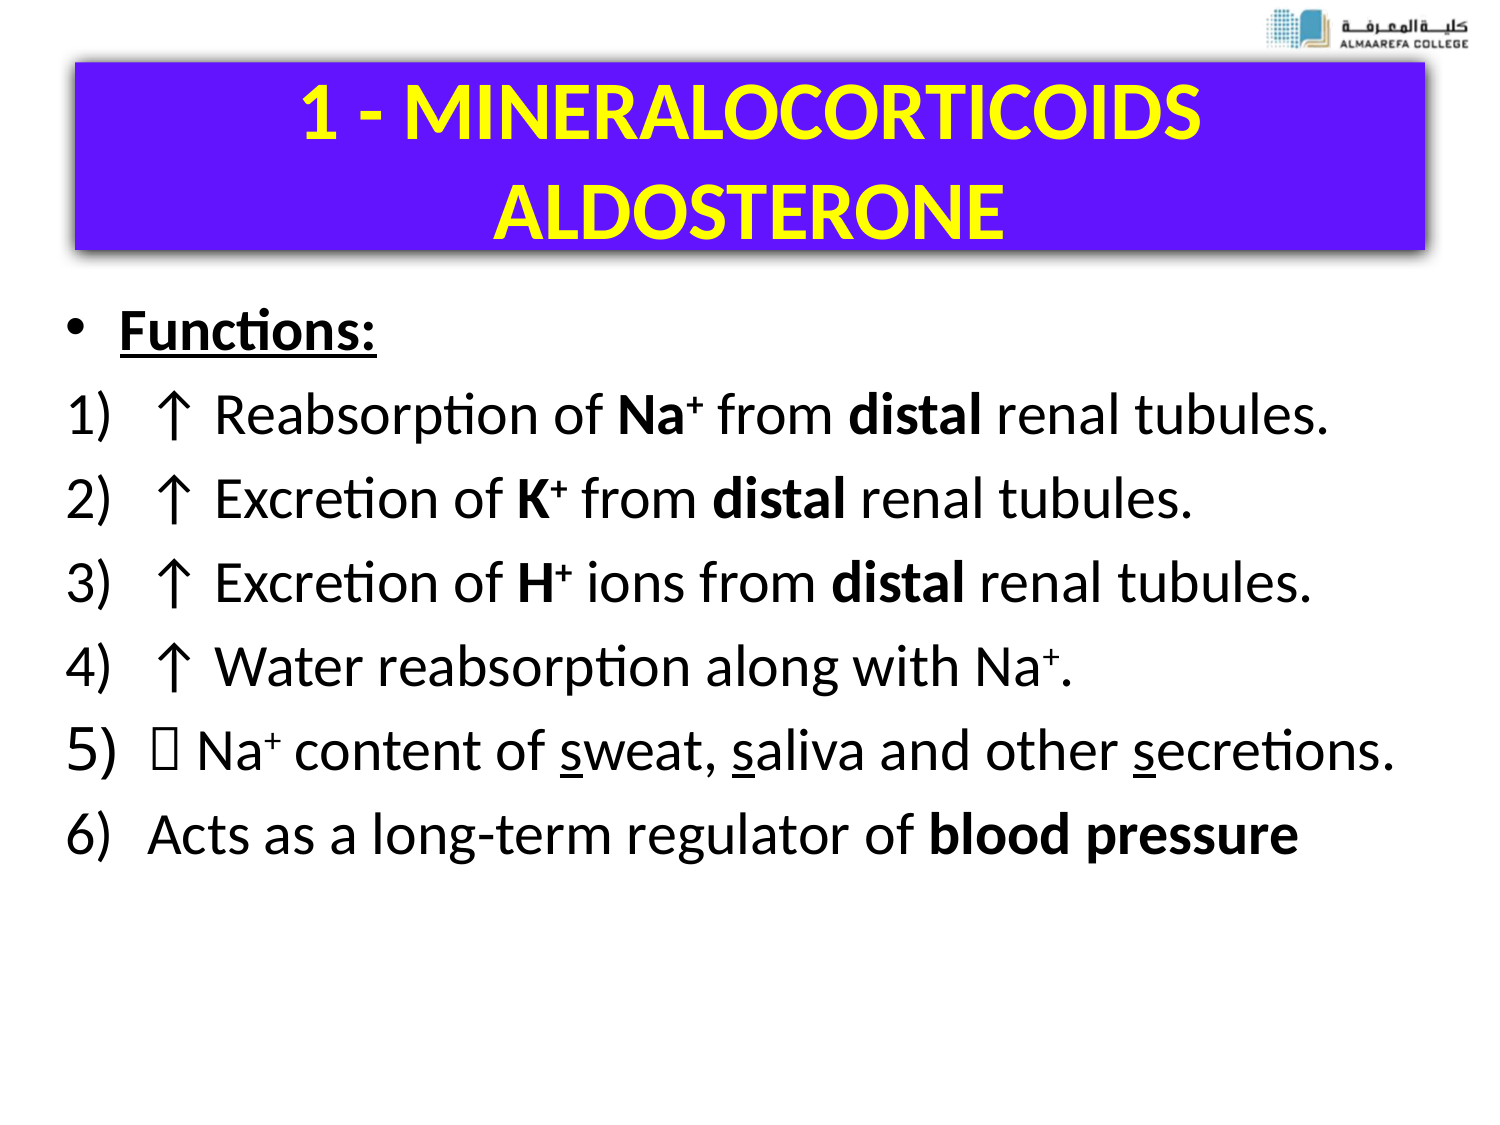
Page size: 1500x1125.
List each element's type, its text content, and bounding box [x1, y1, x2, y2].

title 1 - MINERALOCORTICOIDS ALDOSTERONE [75, 62, 1425, 250]
list Functions: ↑ Reabsorption of Na+ from distal renal tubules. ↑ Excretion of K+ from distal renal tubules. ↑ Excretion of H+ ions from distal renal tubules. ↑ Water reabsorption along with Na+.  Na+ content of sweat, saliva and other secretions. Acts as a long-term regulator of blood pressure [50, 282, 1450, 1025]
picture [1262, 0, 1473, 65]
